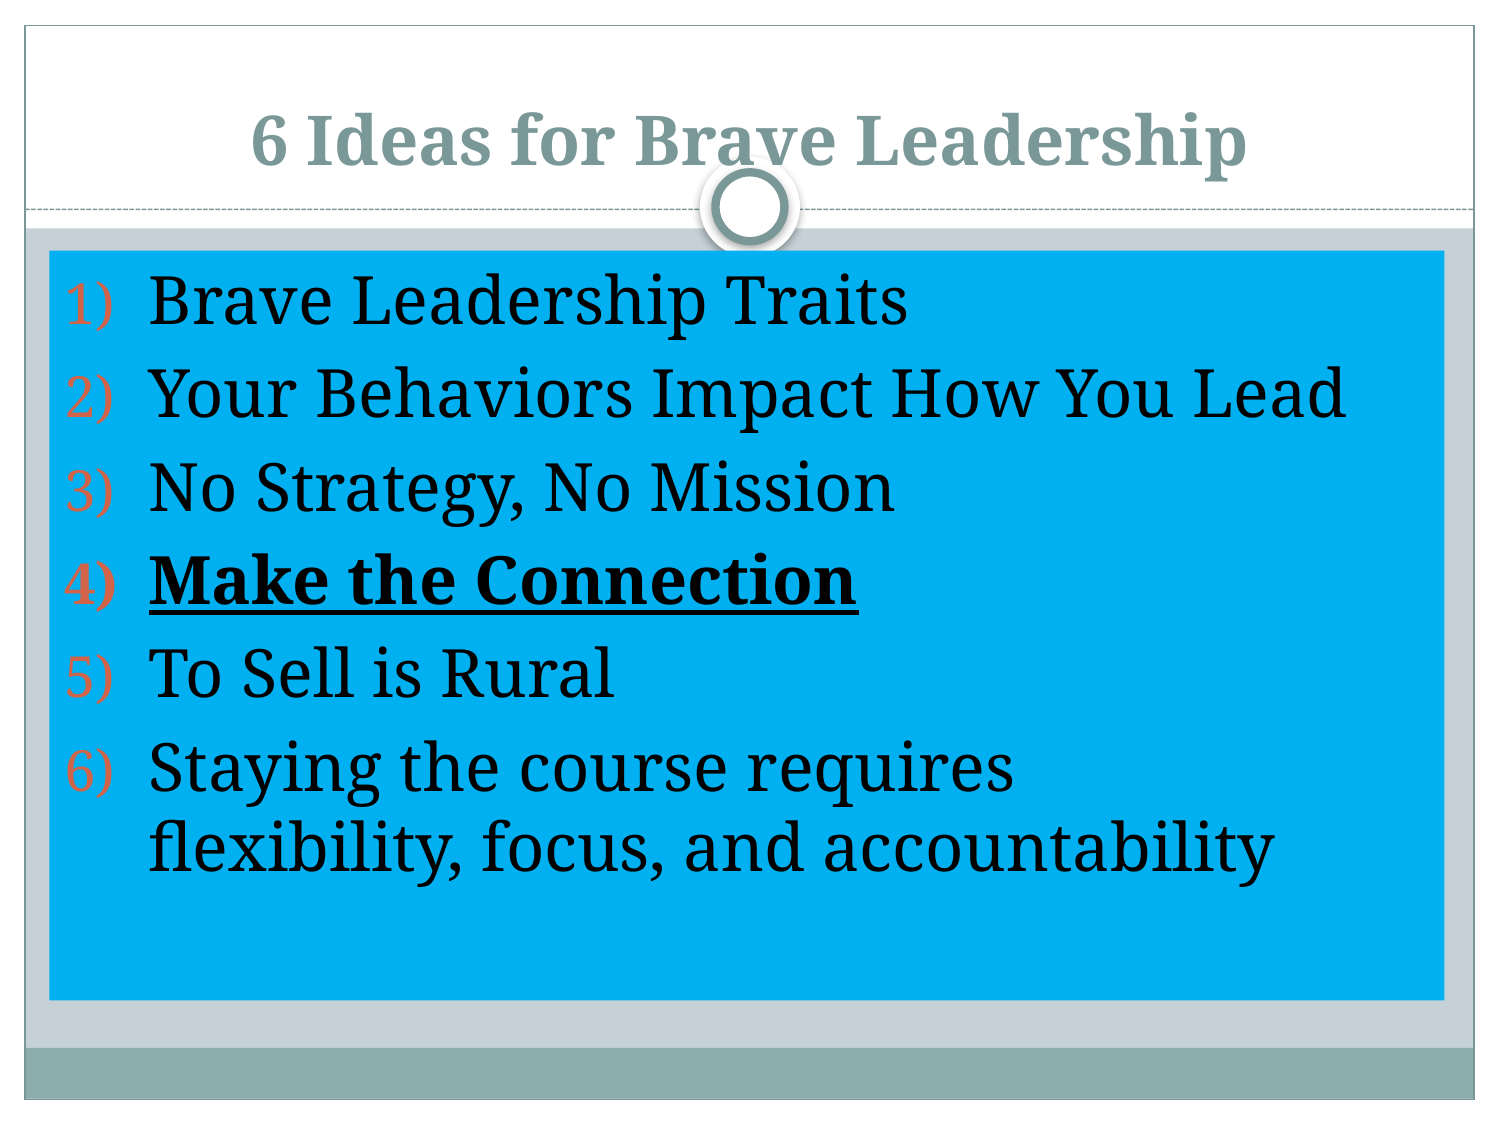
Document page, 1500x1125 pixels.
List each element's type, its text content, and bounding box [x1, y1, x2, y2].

title 6 Ideas for Brave Leadership [50, 62, 1450, 187]
list Brave Leadership Traits Your Behaviors Impact How You Lead No Strategy, No Mission Make the Connection To Sell is Rural Staying the course requires flexibility, focus, and accountability [49, 250, 1445, 1001]
